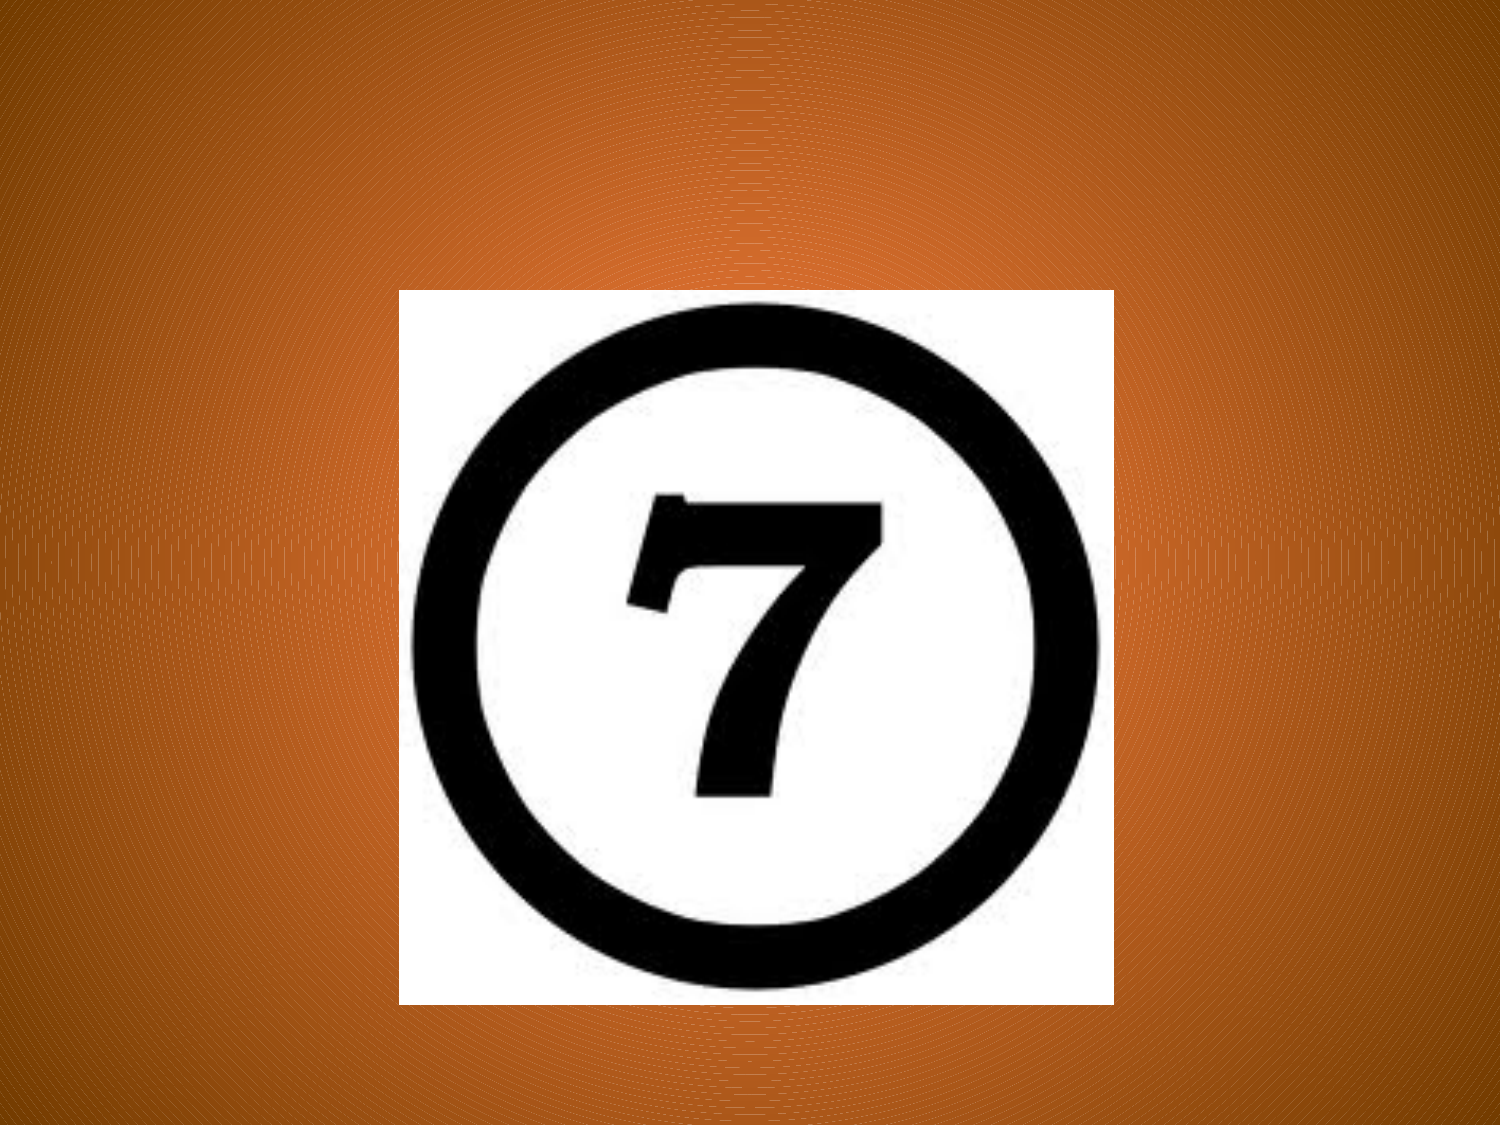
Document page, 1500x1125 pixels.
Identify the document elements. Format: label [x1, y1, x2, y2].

picture [398, 289, 1115, 1006]
